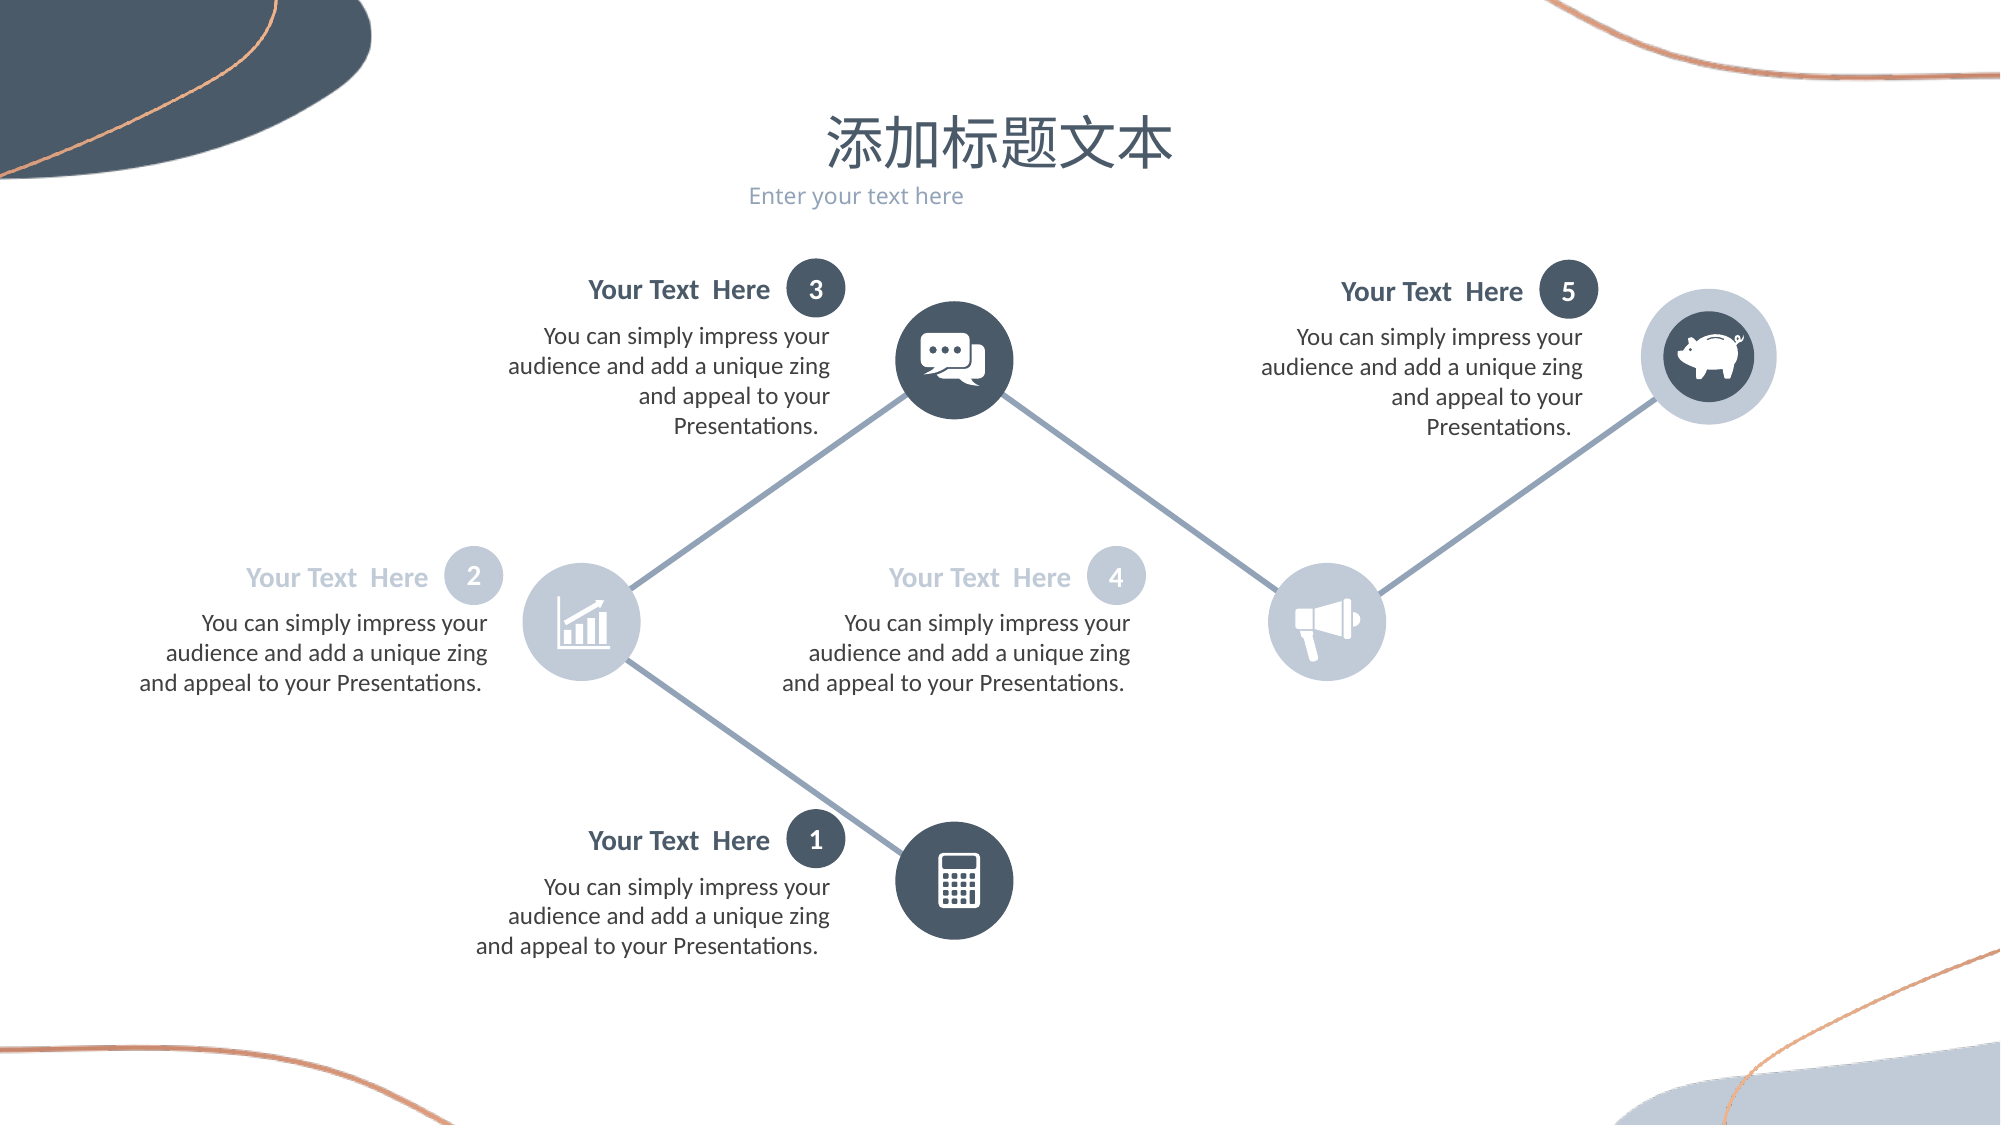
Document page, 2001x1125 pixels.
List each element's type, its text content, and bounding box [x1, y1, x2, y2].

text_box [894, 820, 1015, 941]
text_box 添加标题文本 [810, 98, 1190, 174]
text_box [1228, 259, 1599, 450]
text_box [1662, 310, 1756, 404]
text_box [919, 331, 987, 388]
text_box [1639, 287, 1778, 426]
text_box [458, 809, 846, 1000]
picture [0, 0, 372, 207]
picture [0, 1018, 478, 1125]
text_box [764, 545, 1147, 736]
text_box [937, 851, 982, 910]
text_box Enter your text here [733, 174, 1266, 217]
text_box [121, 545, 504, 736]
text_box [556, 595, 611, 650]
text_box [521, 561, 642, 683]
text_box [476, 258, 846, 449]
text_box [1294, 597, 1362, 663]
text_box [1267, 561, 1388, 683]
picture [1522, 0, 2001, 107]
text_box [1676, 333, 1745, 381]
text_box [628, 395, 1282, 856]
picture [1603, 918, 2001, 1125]
text_box [894, 300, 1015, 421]
